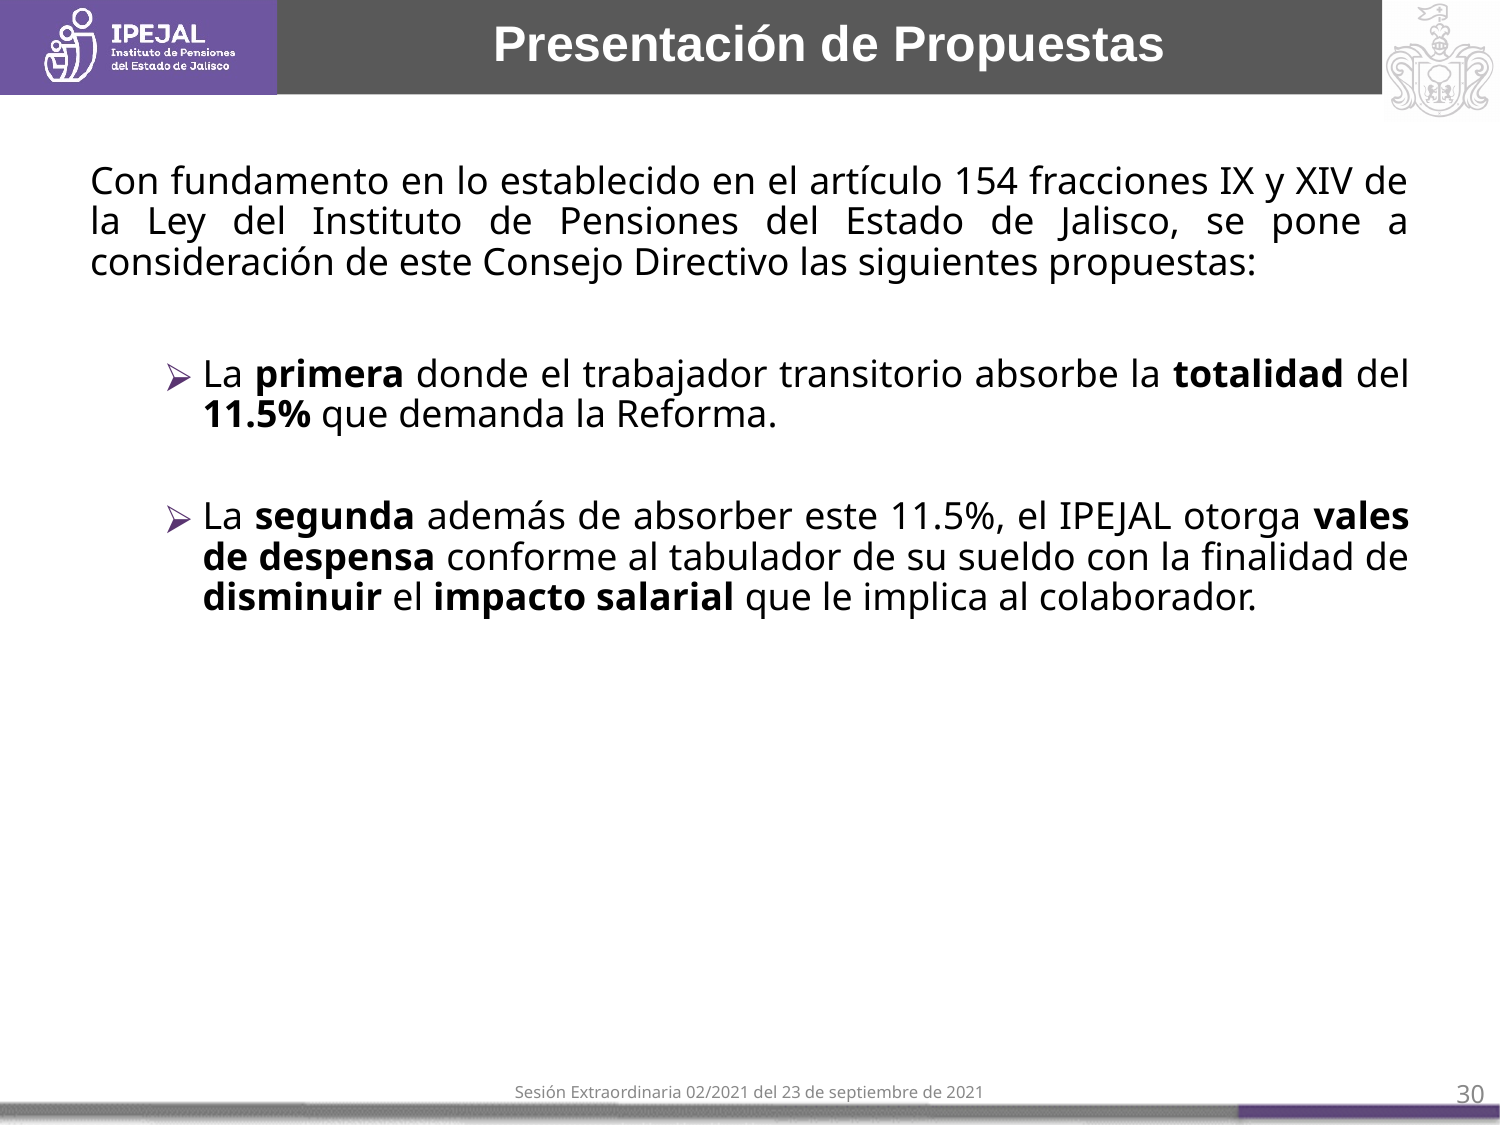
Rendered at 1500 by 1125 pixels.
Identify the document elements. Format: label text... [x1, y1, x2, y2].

picture [0, 0, 278, 95]
slide_number ‹#› [1149, 1065, 1500, 1125]
list Con fundamento en lo establecido en el artículo 154 fracciones IX y XIV de la Ley del Instituto de Pensiones del Estado de Jalisco, se pone a consideración de este Consejo Directivo las siguientes propuestas: La primera donde el trabajador transitorio absorbe la totalidad del 11.5% que demanda la Reforma. La segunda además de absorber este 11.5%, el IPEJAL otorga vales de despensa conforme al tabulador de su sueldo con la finalidad de disminuir el impacto salarial que le implica al colaborador. [75, 154, 1425, 897]
picture [1384, 1, 1500, 122]
title Presentación de Propuestas [277, 8, 1383, 82]
footer Sesión Extraordinaria 02/2021 del 23 de septiembre de 2021 [472, 1061, 1028, 1122]
picture [0, 1096, 1149, 1125]
